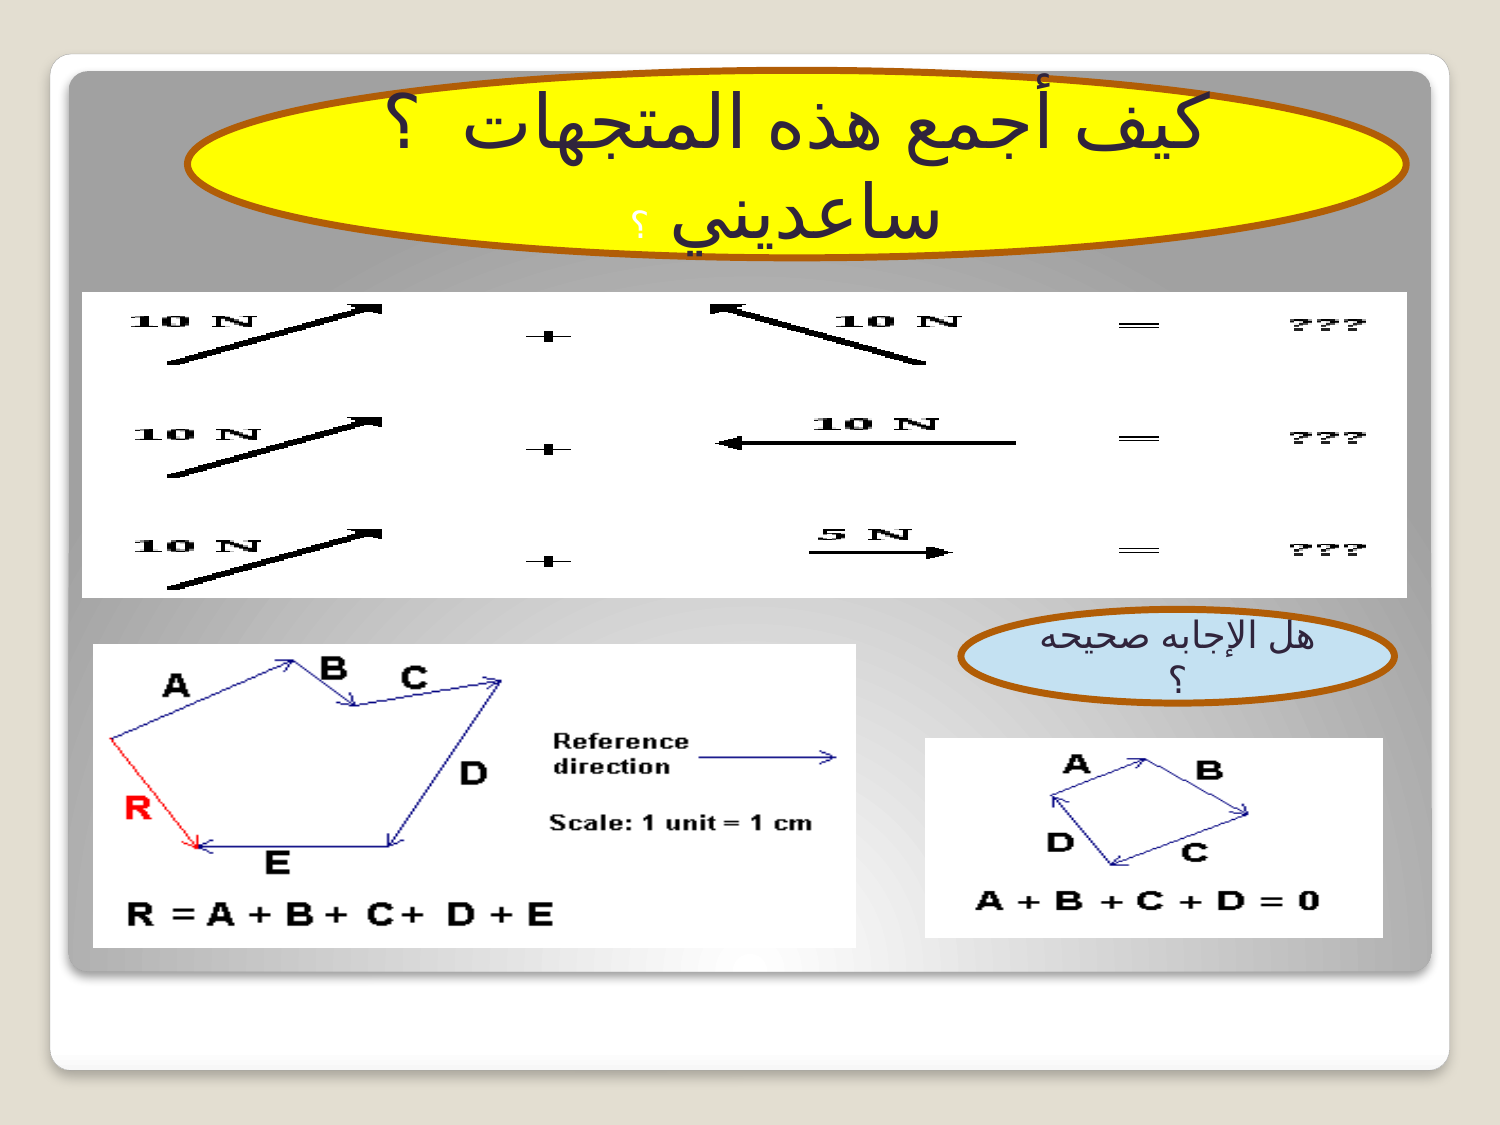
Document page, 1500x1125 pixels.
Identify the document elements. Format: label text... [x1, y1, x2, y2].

picture [925, 738, 1384, 938]
text_box هل الإجابه صحيحه ؟ [957, 611, 1398, 707]
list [81, 292, 1407, 598]
text_box كيف أجمع هذه المتجهات ؟ ساعديني ؟ [183, 66, 1410, 262]
picture [93, 644, 856, 948]
